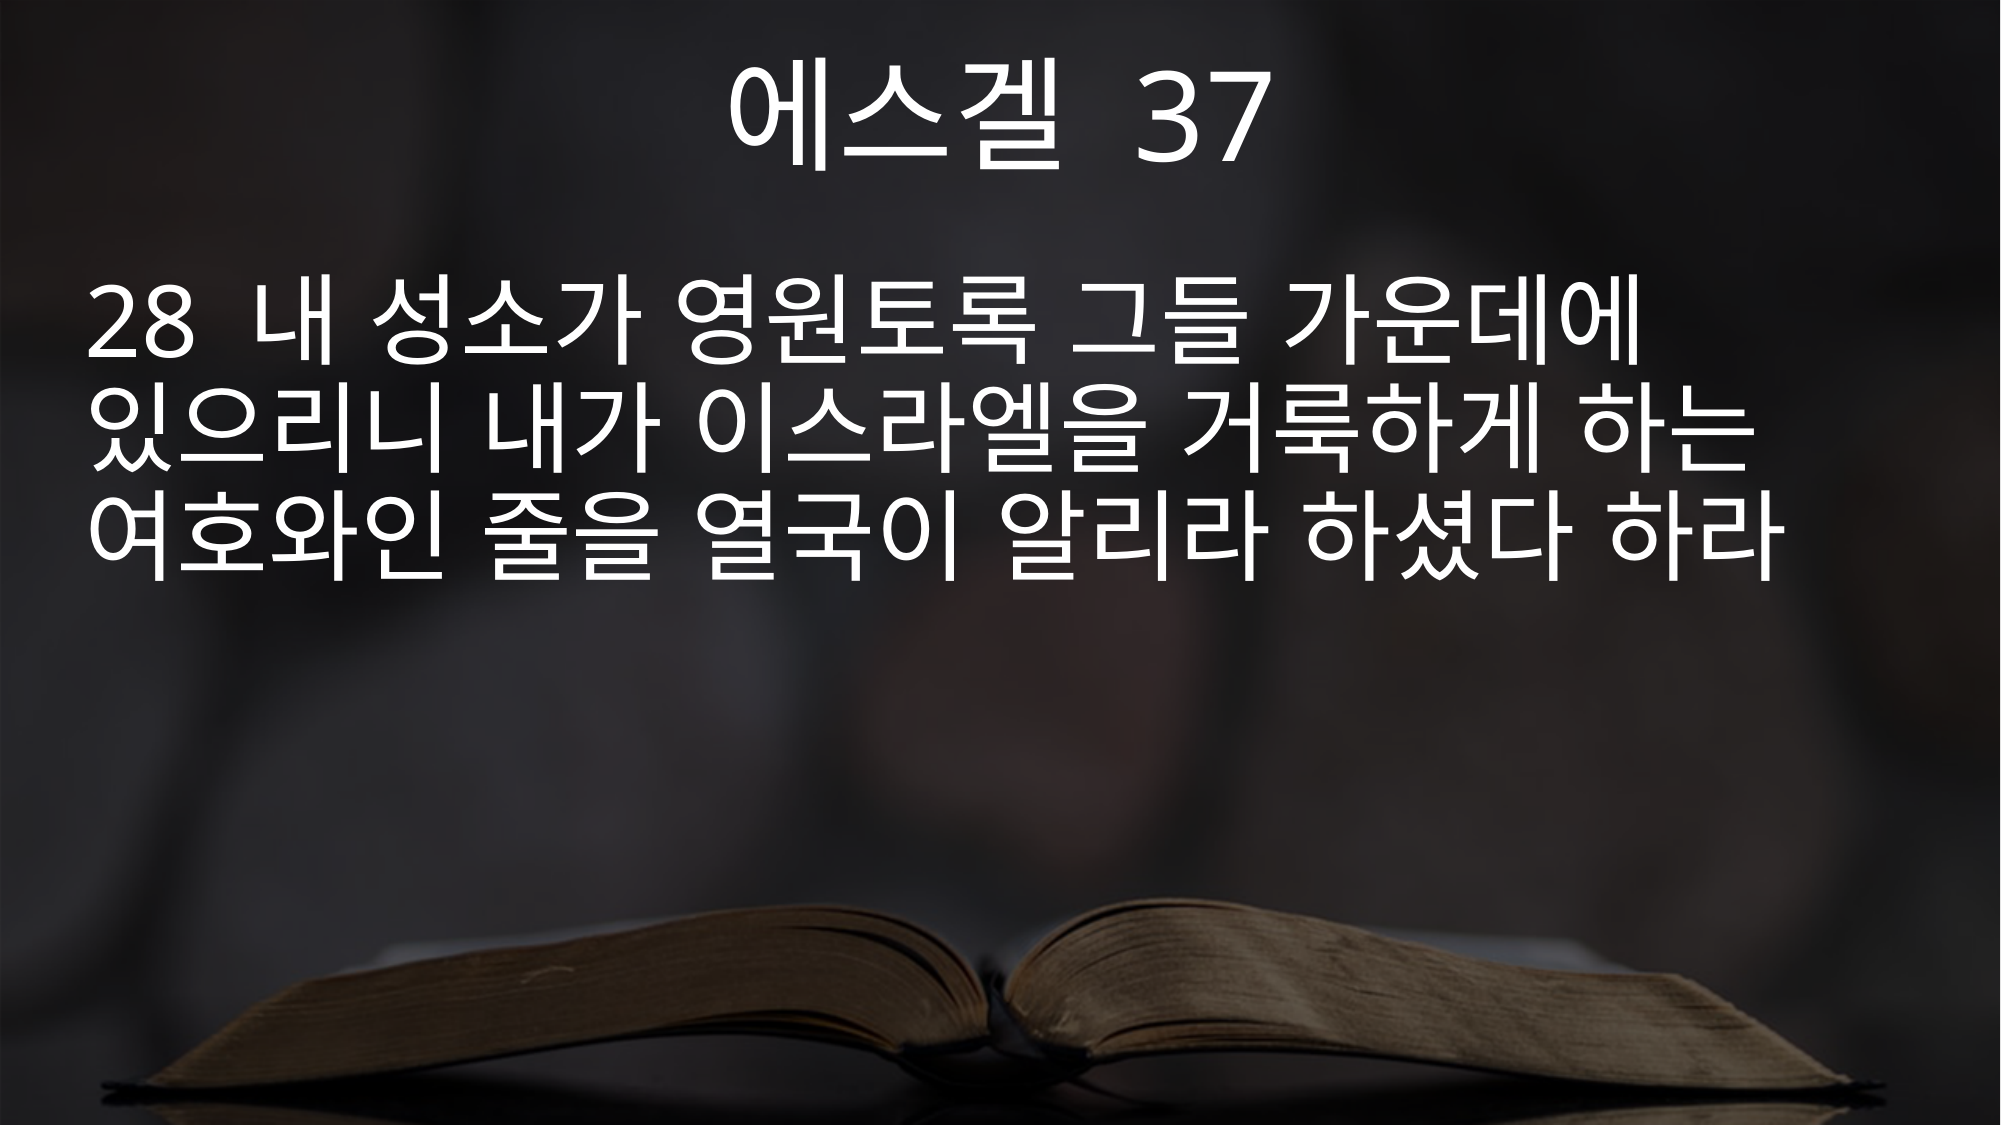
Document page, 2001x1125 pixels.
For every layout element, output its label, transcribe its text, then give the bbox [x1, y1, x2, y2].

picture [0, 0, 2001, 1125]
list 28 내 성소가 영원토록 그들 가운데에 있으리니 내가 이스라엘을 거룩하게 하는 여호와인 줄을 열국이 알리라 하셨다 하라 [69, 263, 1953, 423]
footer 에스겔 37 [0, 32, 2000, 192]
